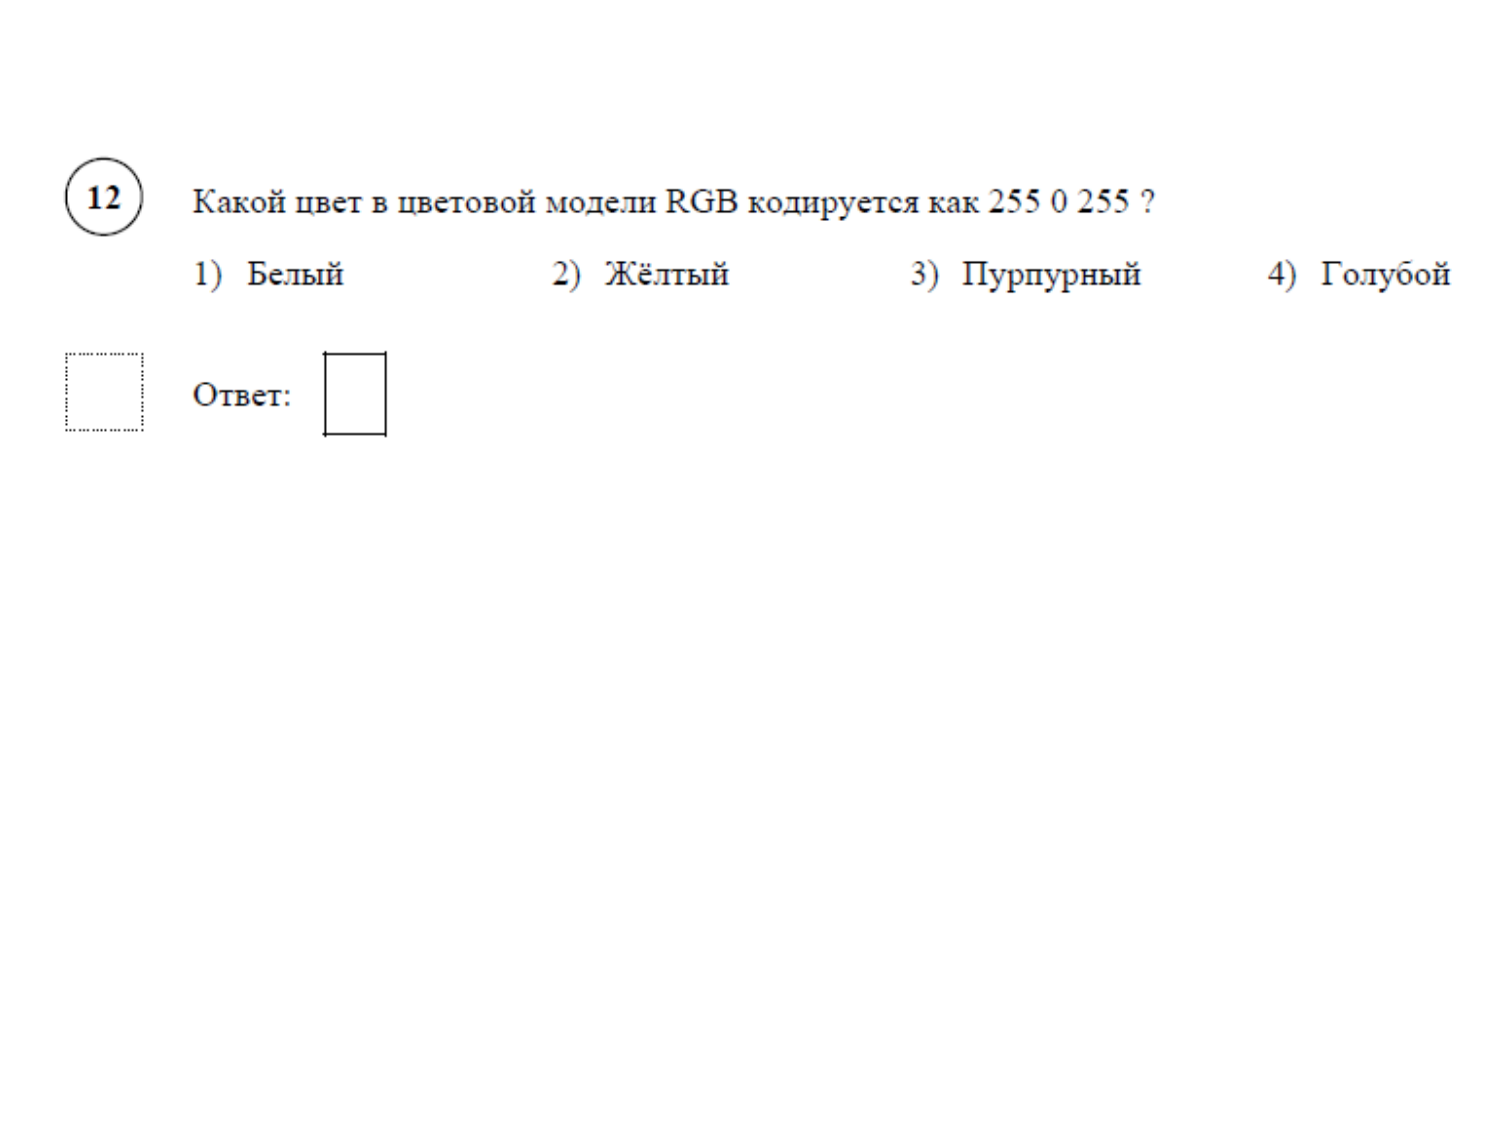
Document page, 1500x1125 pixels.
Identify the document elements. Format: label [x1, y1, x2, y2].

picture [29, 136, 1485, 457]
